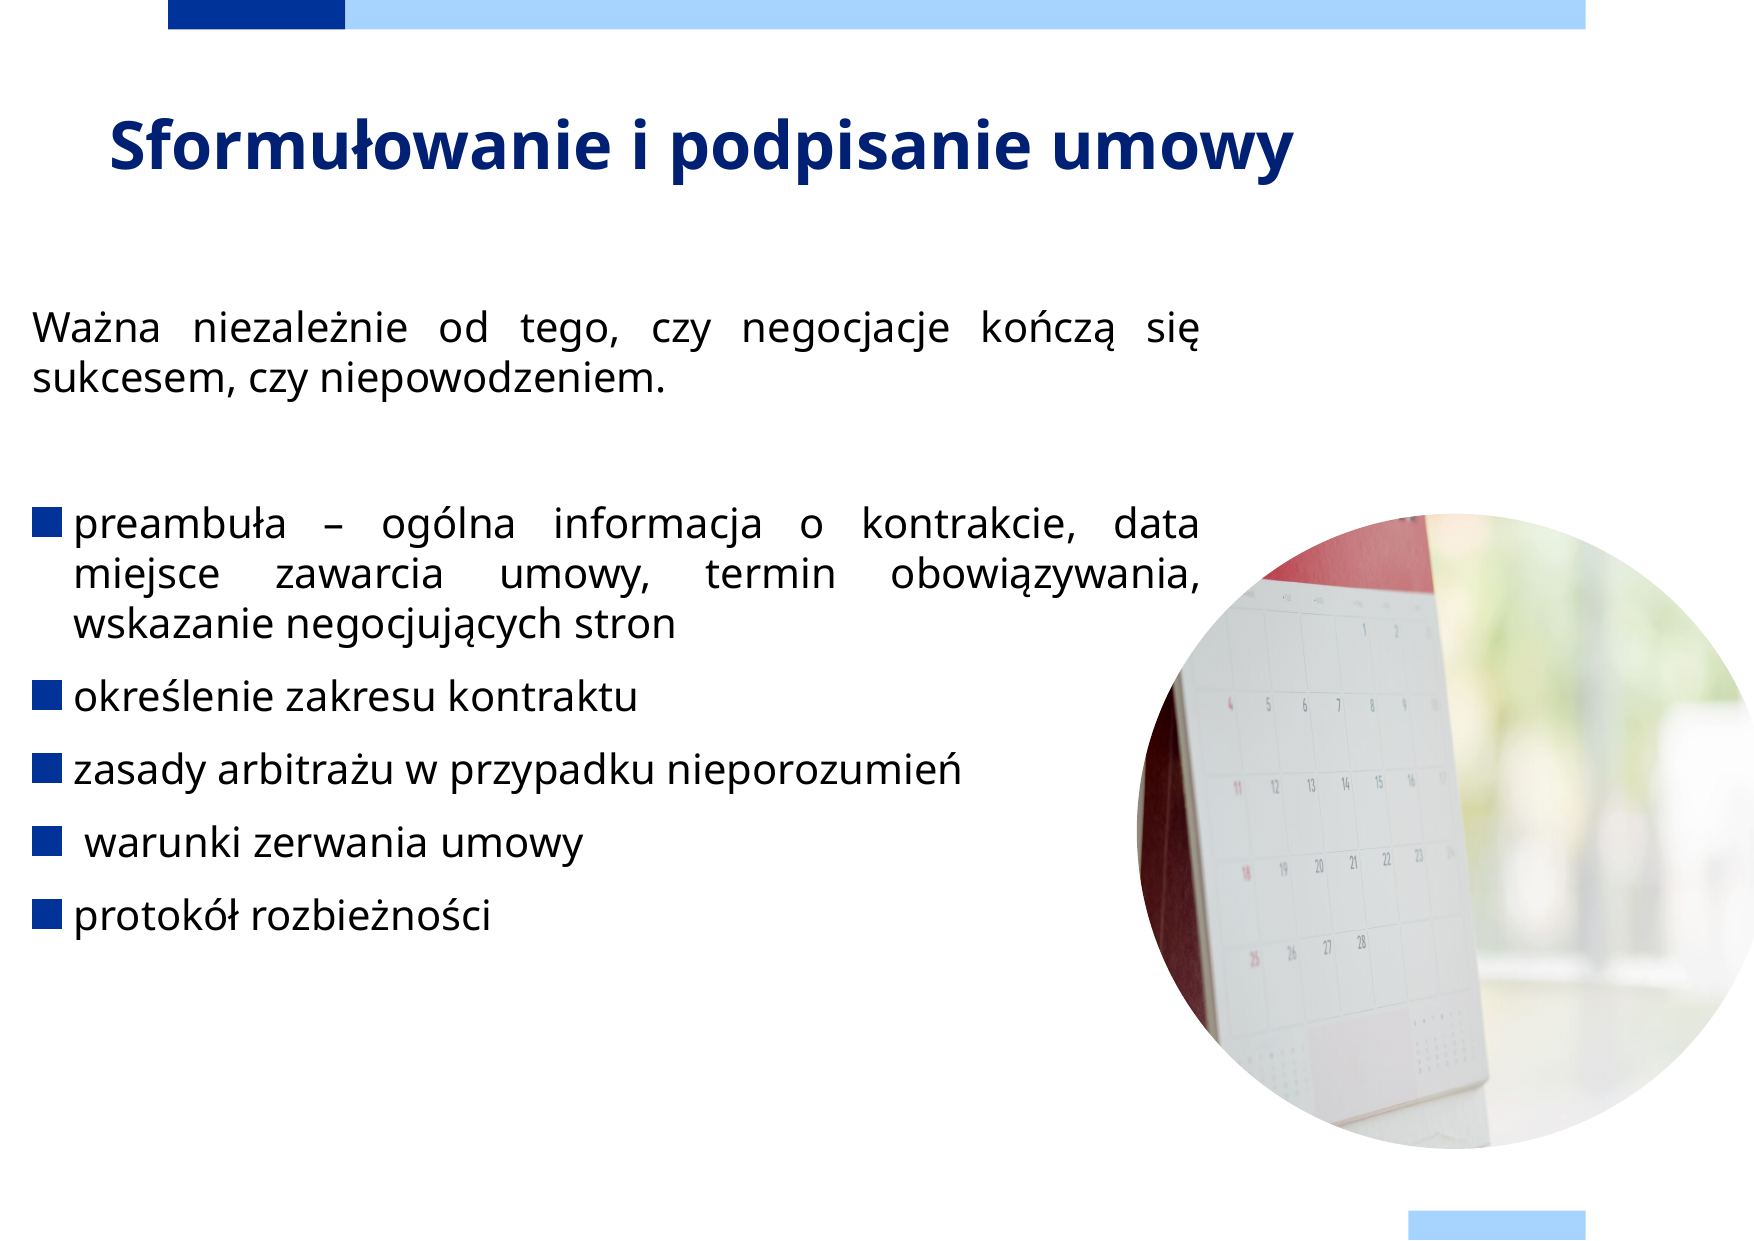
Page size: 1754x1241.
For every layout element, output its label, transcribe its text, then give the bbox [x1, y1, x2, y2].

picture [1136, 513, 1754, 1149]
title Sformułowanie i podpisanie umowy [109, 73, 1492, 183]
picture [32, 899, 62, 929]
list Ważna niezależnie od tego, czy negocjacje kończą się sukcesem, czy niepowodzeniem. preambuła – ogólna informacja o kontrakcie, data miejsce zawarcia umowy, termin obowiązywania, wskazanie negocjujących stron określenie zakresu kontraktu zasady arbitrażu w przypadku nieporozumień warunki zerwania umowy protokół rozbieżności [32, 301, 1202, 1127]
picture [32, 826, 62, 856]
picture [32, 507, 62, 537]
picture [32, 753, 62, 783]
picture [32, 680, 62, 710]
